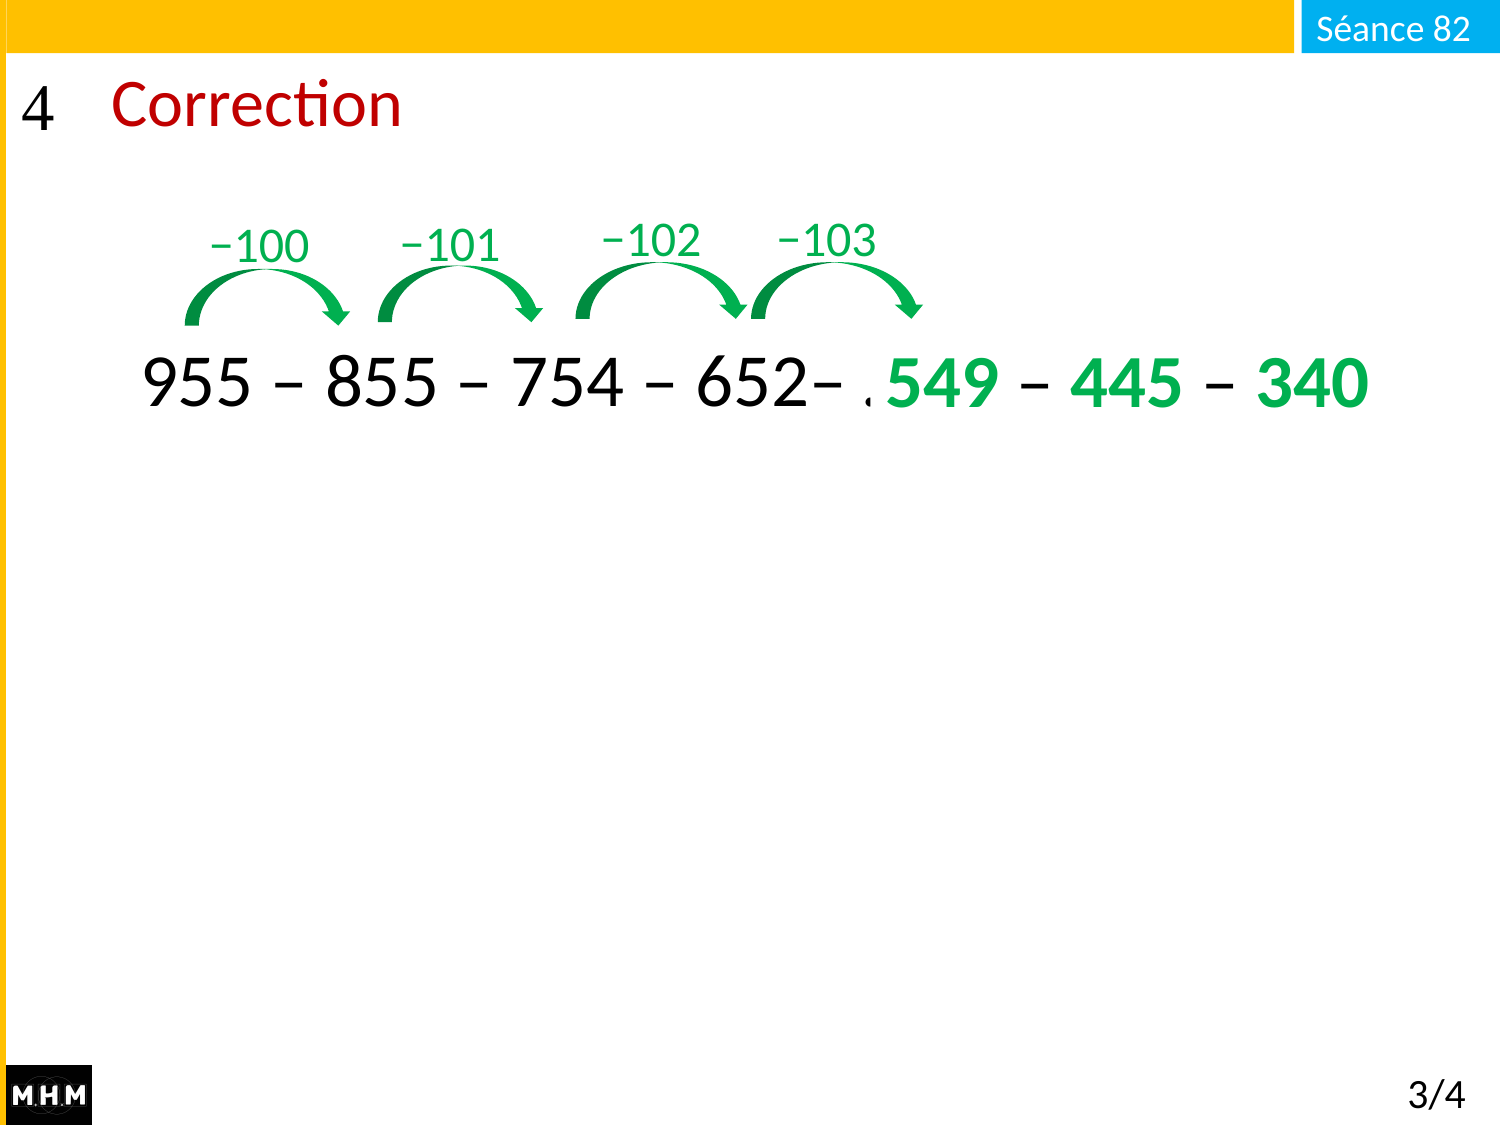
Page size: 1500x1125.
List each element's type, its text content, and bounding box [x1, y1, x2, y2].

list 3/4 [1373, 1064, 1500, 1125]
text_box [575, 198, 750, 319]
text_box 955 – 855 – 754 – 652– … – [125, 323, 1500, 429]
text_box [184, 205, 353, 326]
title Correction [96, 60, 1391, 150]
text_box 549 – 445 – 340 [870, 325, 1500, 430]
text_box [377, 203, 546, 323]
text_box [751, 198, 926, 319]
picture [6, 1065, 92, 1125]
